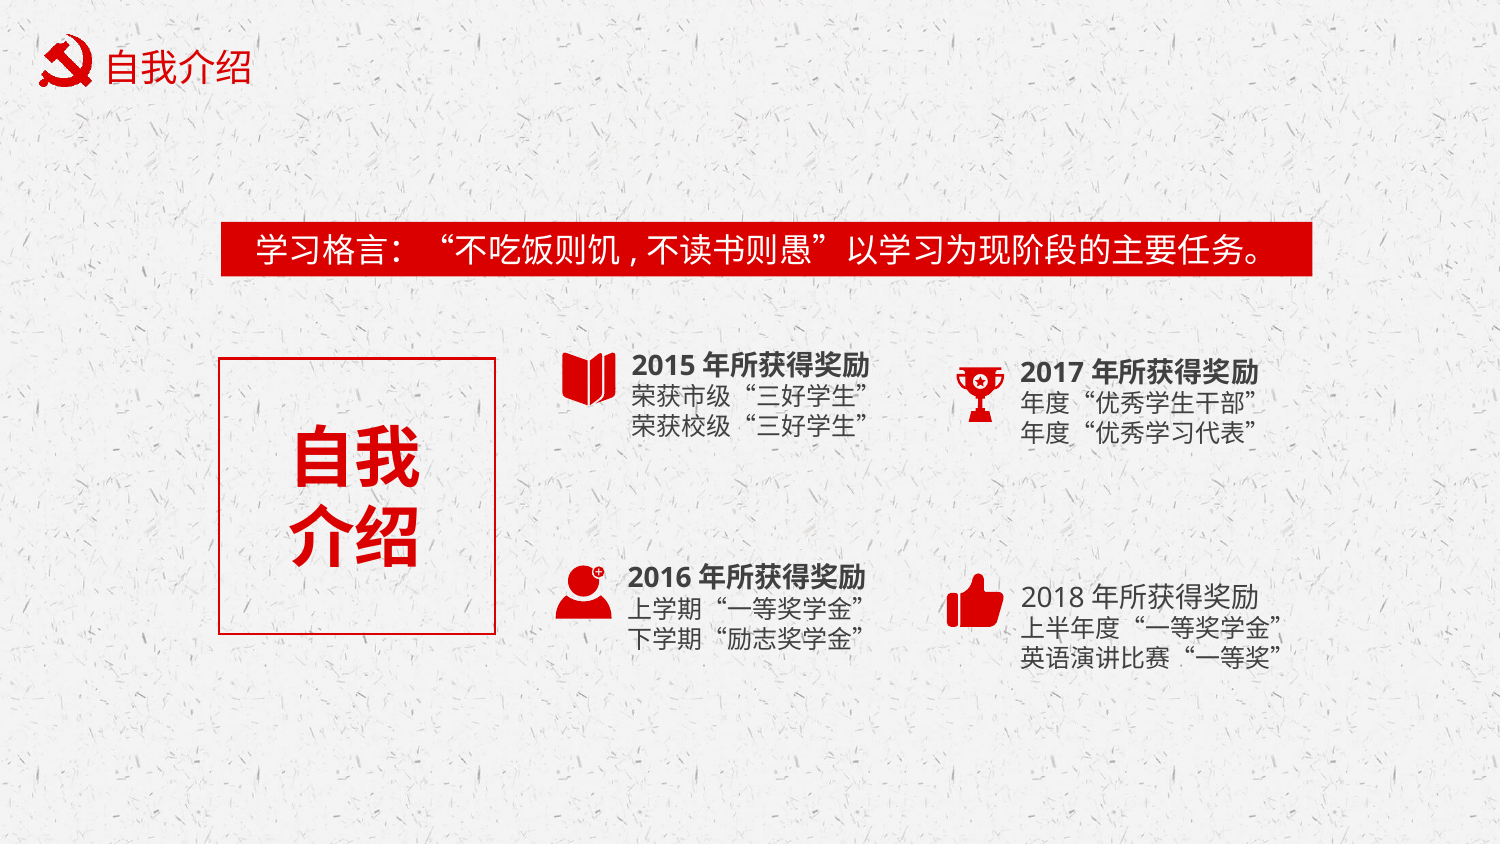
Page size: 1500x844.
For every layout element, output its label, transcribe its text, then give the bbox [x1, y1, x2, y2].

text_box 学习格言：“不吃饭则饥,不读书则愚”以学习为现阶段的主要任务。 [221, 221, 1313, 277]
picture [0, 0, 1500, 844]
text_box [219, 358, 496, 635]
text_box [562, 339, 899, 450]
text_box [1249, 214, 1313, 275]
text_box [555, 552, 895, 662]
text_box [956, 346, 1287, 457]
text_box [946, 571, 1313, 682]
